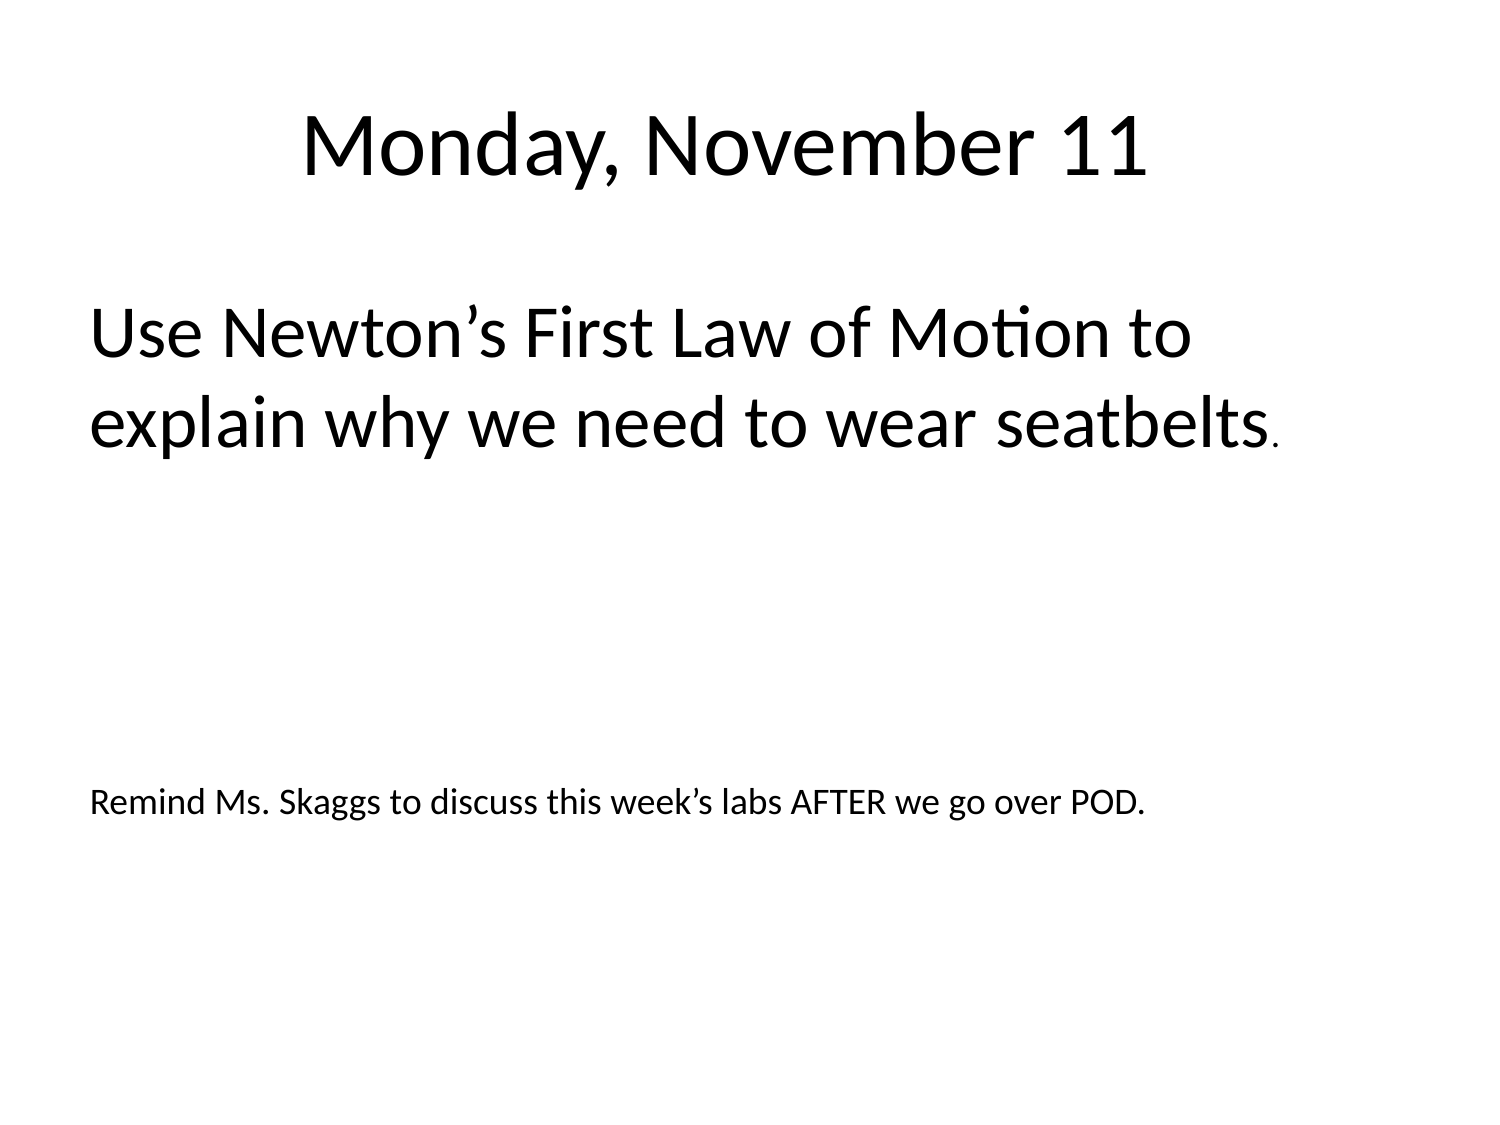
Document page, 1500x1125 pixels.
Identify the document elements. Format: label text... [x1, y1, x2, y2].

title Monday, November 11 [75, 45, 1425, 233]
text_box Use Newton’s First Law of Motion to explain why we need to wear seatbelts. Remind Ms. Skaggs to discuss this week’s labs AFTER we go over POD. [75, 274, 1400, 830]
